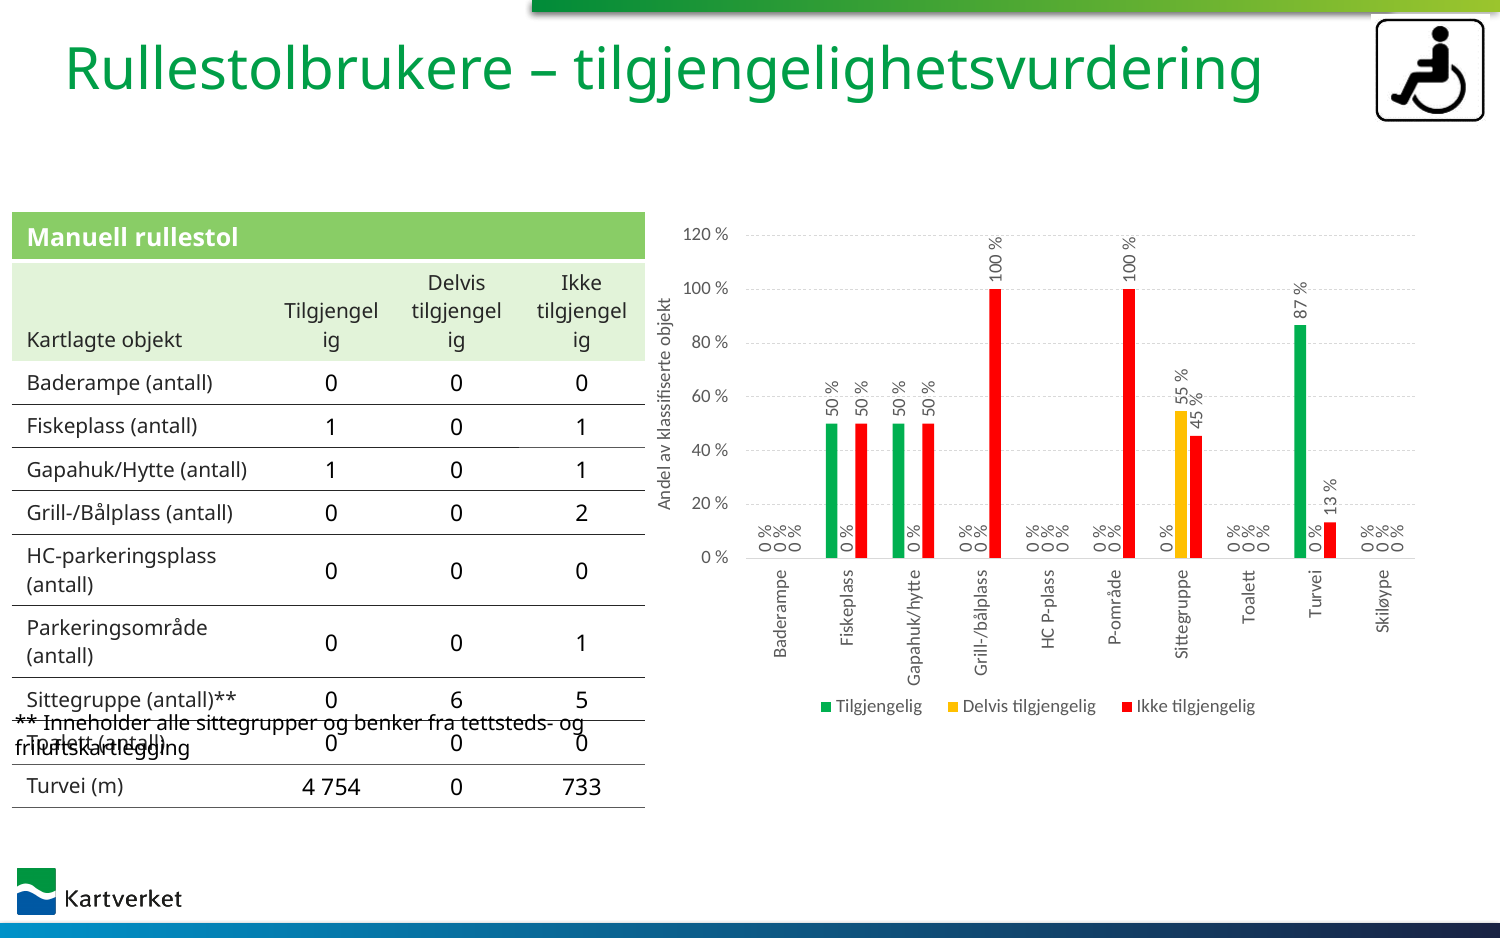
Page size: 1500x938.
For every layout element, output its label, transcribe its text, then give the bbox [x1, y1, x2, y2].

table_cell 1 [519, 606, 638, 677]
table_cell Baderampe (antall) [12, 361, 269, 404]
table_cell 733 [519, 768, 645, 807]
table_cell 2 [519, 491, 638, 534]
table_cell HC-parkeringsplass (antall) [12, 535, 269, 605]
table_cell 1 [519, 405, 638, 447]
table_cell 5 [519, 678, 638, 702]
table_cell Parkeringsområde (antall) [12, 606, 269, 677]
table_cell 1 [269, 448, 394, 490]
table_cell Turvei (m) [12, 768, 269, 807]
table_cell 0 [269, 678, 394, 702]
text_box ** Inneholder alle sittegrupper og benker fra tettsteds- og friluftskartlegging [0, 702, 745, 768]
table_cell 6 [394, 678, 519, 702]
table_cell Kartlagte objekt [12, 263, 269, 361]
table_cell 0 [394, 535, 519, 605]
table_cell 0 [394, 405, 519, 447]
table_cell 0 [269, 491, 394, 534]
table_cell 1 [519, 448, 638, 490]
table_cell 4 754 [269, 768, 394, 807]
text_box Rullestolbrukere – tilgjengelighetsvurdering [49, 12, 1372, 109]
table_cell 0 [394, 491, 519, 534]
picture [643, 218, 1427, 728]
table_cell Gapahuk/Hytte (antall) [12, 448, 269, 490]
table_cell 0 [269, 606, 394, 677]
table_cell 0 [394, 448, 519, 490]
picture [1371, 13, 1491, 127]
table_cell Grill-/Bålplass (antall) [12, 491, 269, 534]
table_cell 0 [394, 606, 519, 677]
table_cell Tilgjengelig [269, 263, 394, 361]
table_cell Delvis tilgjengelig [394, 263, 519, 361]
table_cell 0 [269, 361, 394, 404]
table_cell 0 [394, 768, 519, 807]
table_cell 0 [519, 535, 638, 605]
table_cell Ikke tilgjengelig [519, 263, 638, 361]
table_cell 0 [269, 535, 394, 605]
table_cell 0 [394, 361, 519, 404]
table_cell Fiskeplass (antall) [12, 405, 269, 447]
table_cell Sittegruppe (antall)** [12, 678, 269, 702]
table_cell 0 [519, 361, 638, 404]
table_cell 1 [269, 405, 394, 447]
table_header Manuell rullestol [12, 212, 645, 259]
